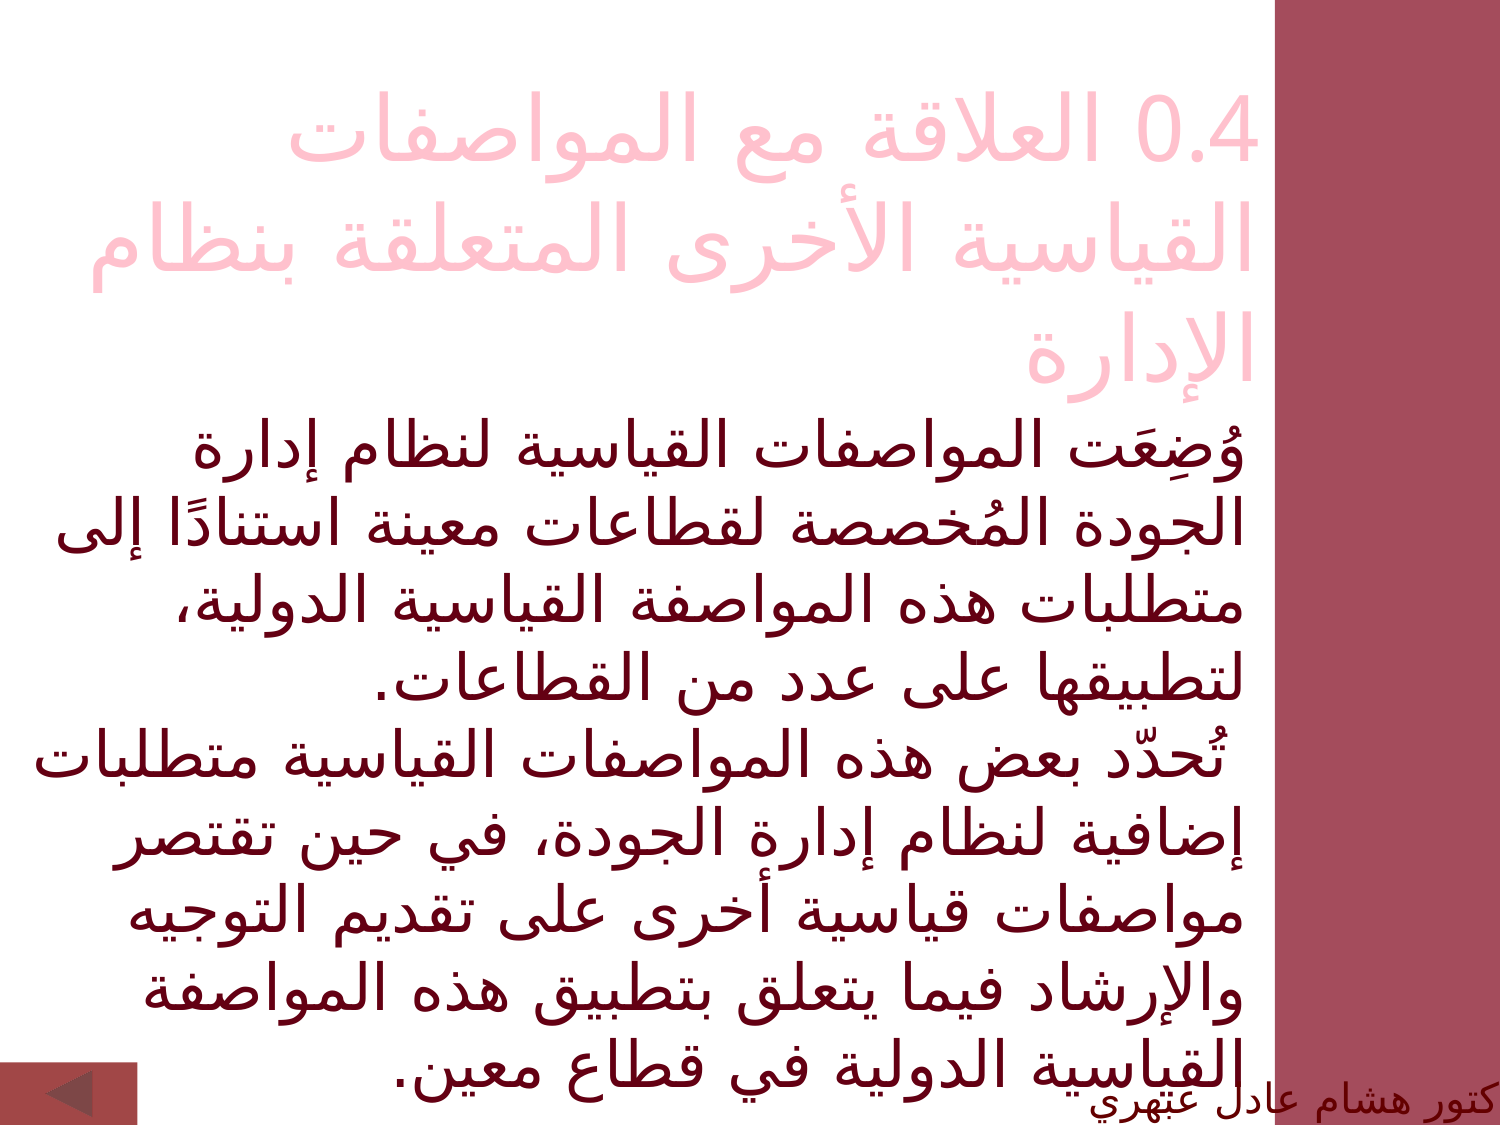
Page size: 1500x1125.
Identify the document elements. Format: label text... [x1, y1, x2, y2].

text_box [1273, 0, 1500, 1064]
text_box وُضِعَت المواصفات القياسية لنظام إدارة الجودة المُخصصة لقطاعات معينة استنادًا إلى متطلبات هذه المواصفة القياسية الدولية، لتطبيقها على عدد من القطاعات. تُحدّد بعض هذه المواصفات القياسية متطلبات إضافية لنظام إدارة الجودة، في حين تقتصر مواصفات قياسية أخرى على تقديم التوجيه والإرشاد فيما يتعلق بتطبيق هذه المواصفة القياسية الدولية في قطاع معين. [12, 395, 1263, 1108]
text_box [0, 1060, 140, 1125]
text_box الدكتور هشام عادل عبهري [1073, 1064, 1500, 1125]
text_box 0.4 العلاقة مع المواصفات القياسية الأخرى المتعلقة بنظام الإدارة [0, 62, 1275, 408]
